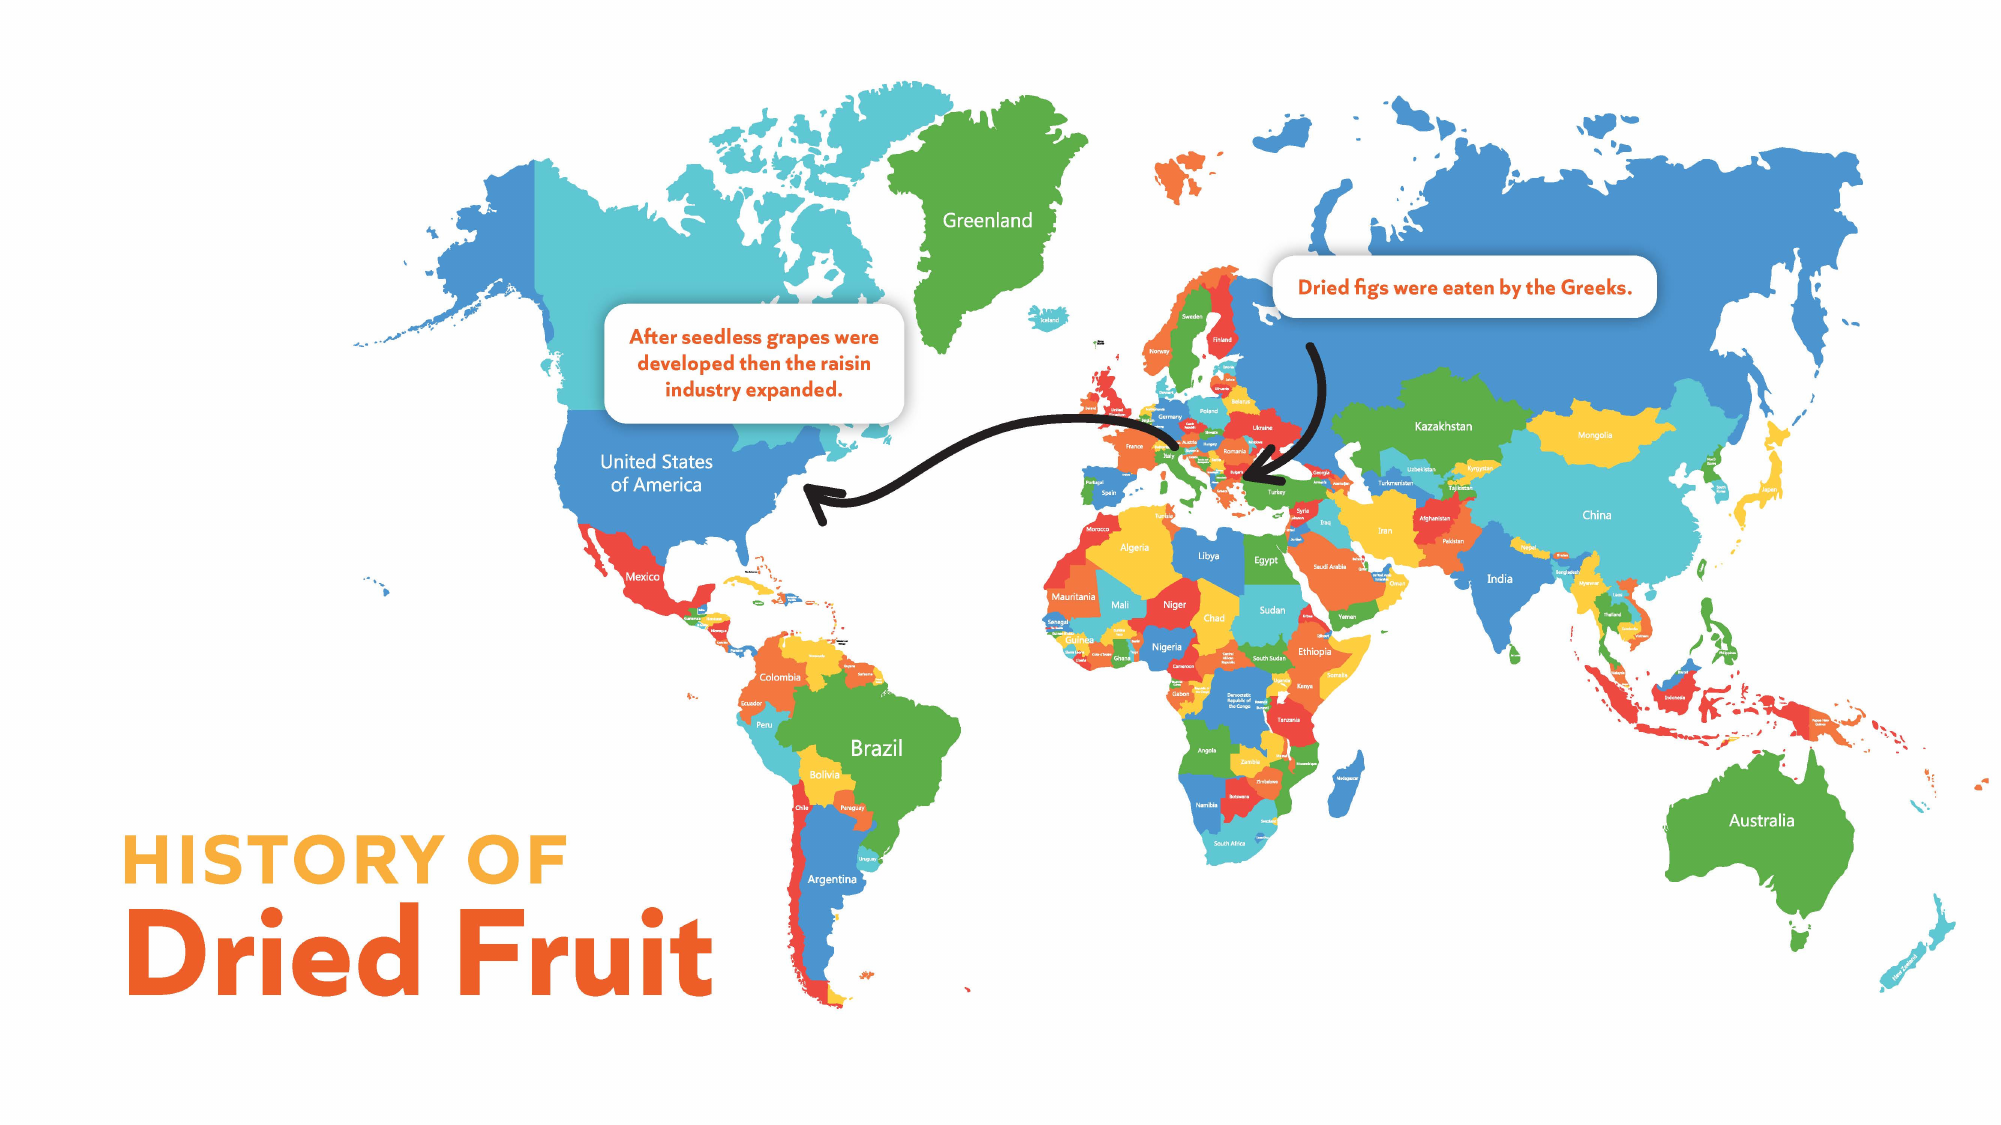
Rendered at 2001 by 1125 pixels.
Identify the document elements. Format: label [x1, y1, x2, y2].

list [0, 0, 2000, 1125]
